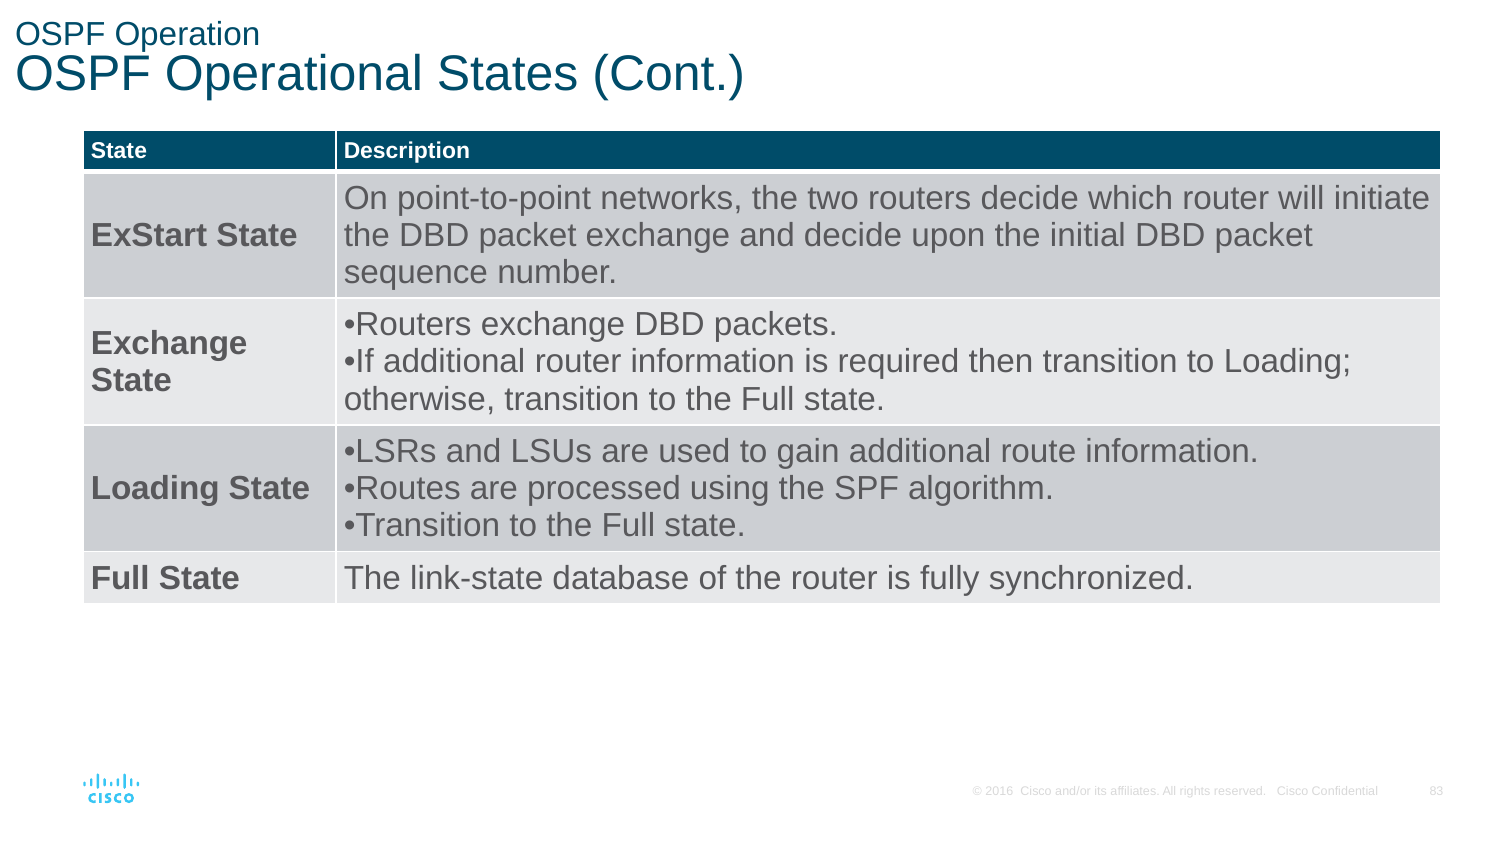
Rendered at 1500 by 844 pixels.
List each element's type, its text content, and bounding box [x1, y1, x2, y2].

table_header Description [337, 131, 1440, 169]
table_cell On point-to-point networks, the two routers decide which router will initiate the DBD packet exchange and decide upon the initial DBD packet sequence number. [337, 174, 1440, 297]
table_header State [84, 131, 335, 169]
table_cell Loading State [84, 426, 335, 551]
table_cell LSRs and LSUs are used to gain additional route information. Routes are processed using the SPF algorithm. Transition to the Full state. [337, 426, 1440, 551]
title OSPF Operation OSPF Operational States (Cont.) [0, 0, 1369, 121]
table_cell Routers exchange DBD packets. If additional router information is required then transition to Loading; otherwise, transition to the Full state. [337, 299, 1440, 424]
table_cell Full State [84, 552, 335, 603]
table_cell ExStart State [84, 174, 335, 297]
table_cell The link-state database of the router is fully synchronized. [337, 552, 1440, 603]
table_cell Exchange State [84, 299, 335, 424]
